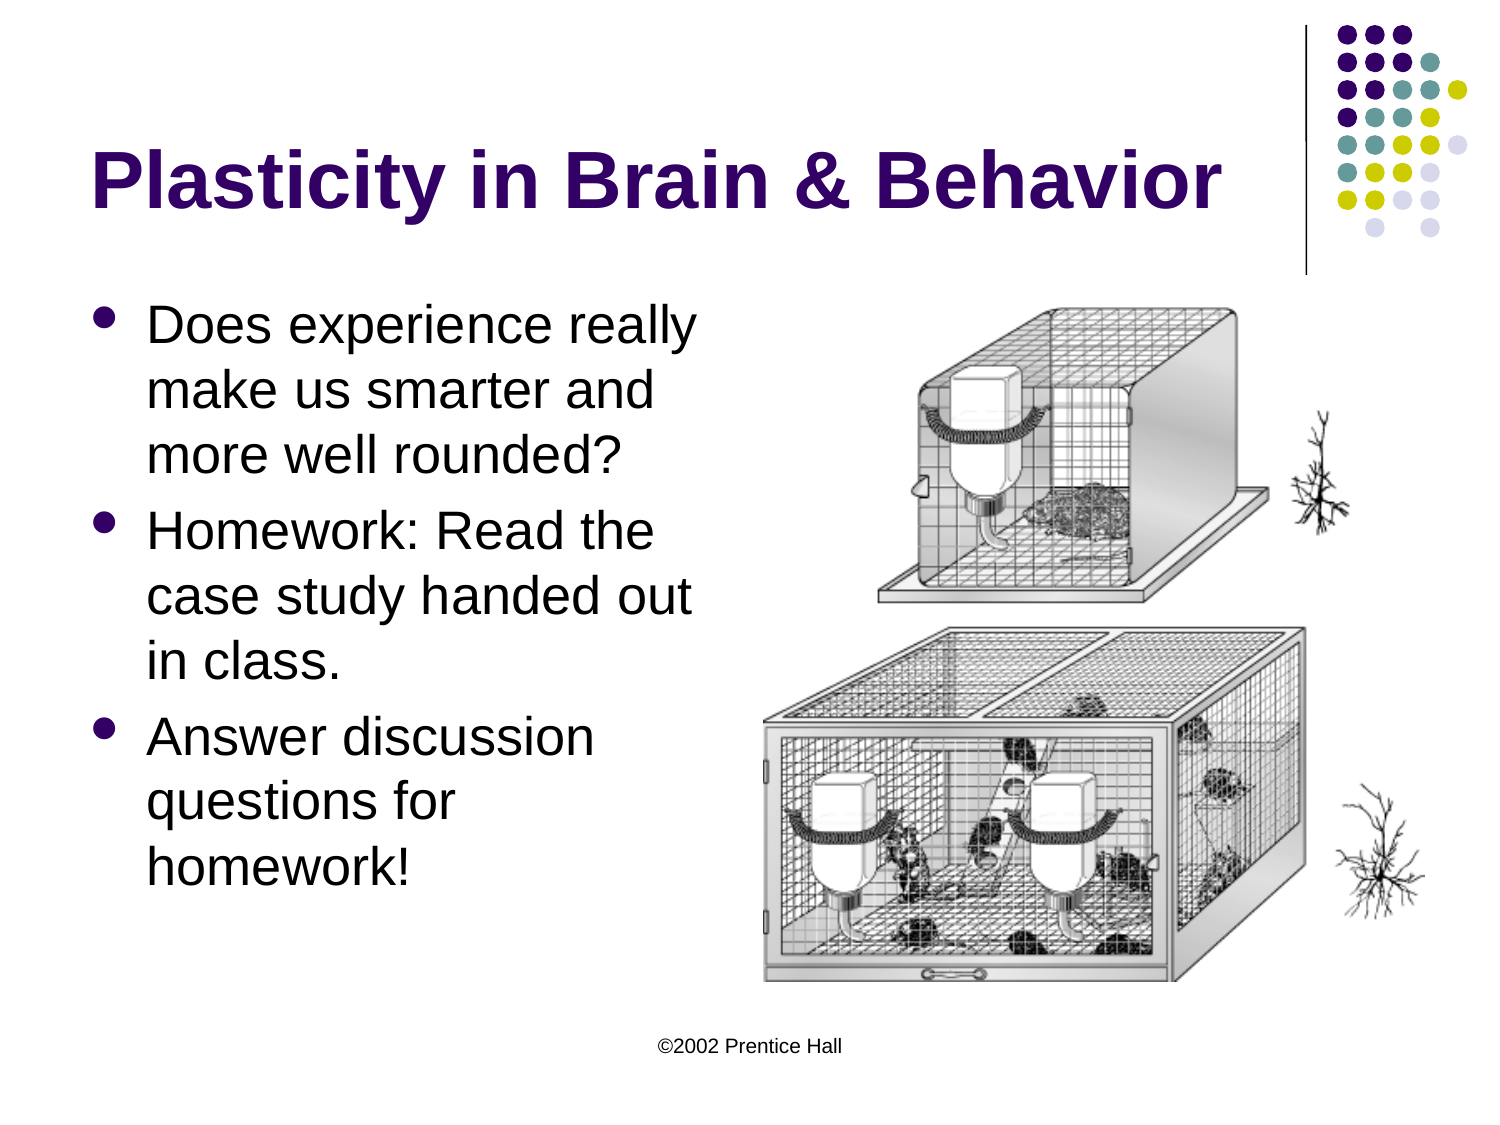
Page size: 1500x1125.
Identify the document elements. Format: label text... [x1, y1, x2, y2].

title Plasticity in Brain & Behavior [75, 20, 1313, 233]
list Does experience really make us smarter and more well rounded? Homework: Read the case study handed out in class. Answer discussion questions for homework! [75, 282, 737, 1006]
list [763, 305, 1426, 982]
footer ©2002 Prentice Hall [512, 1025, 988, 1100]
